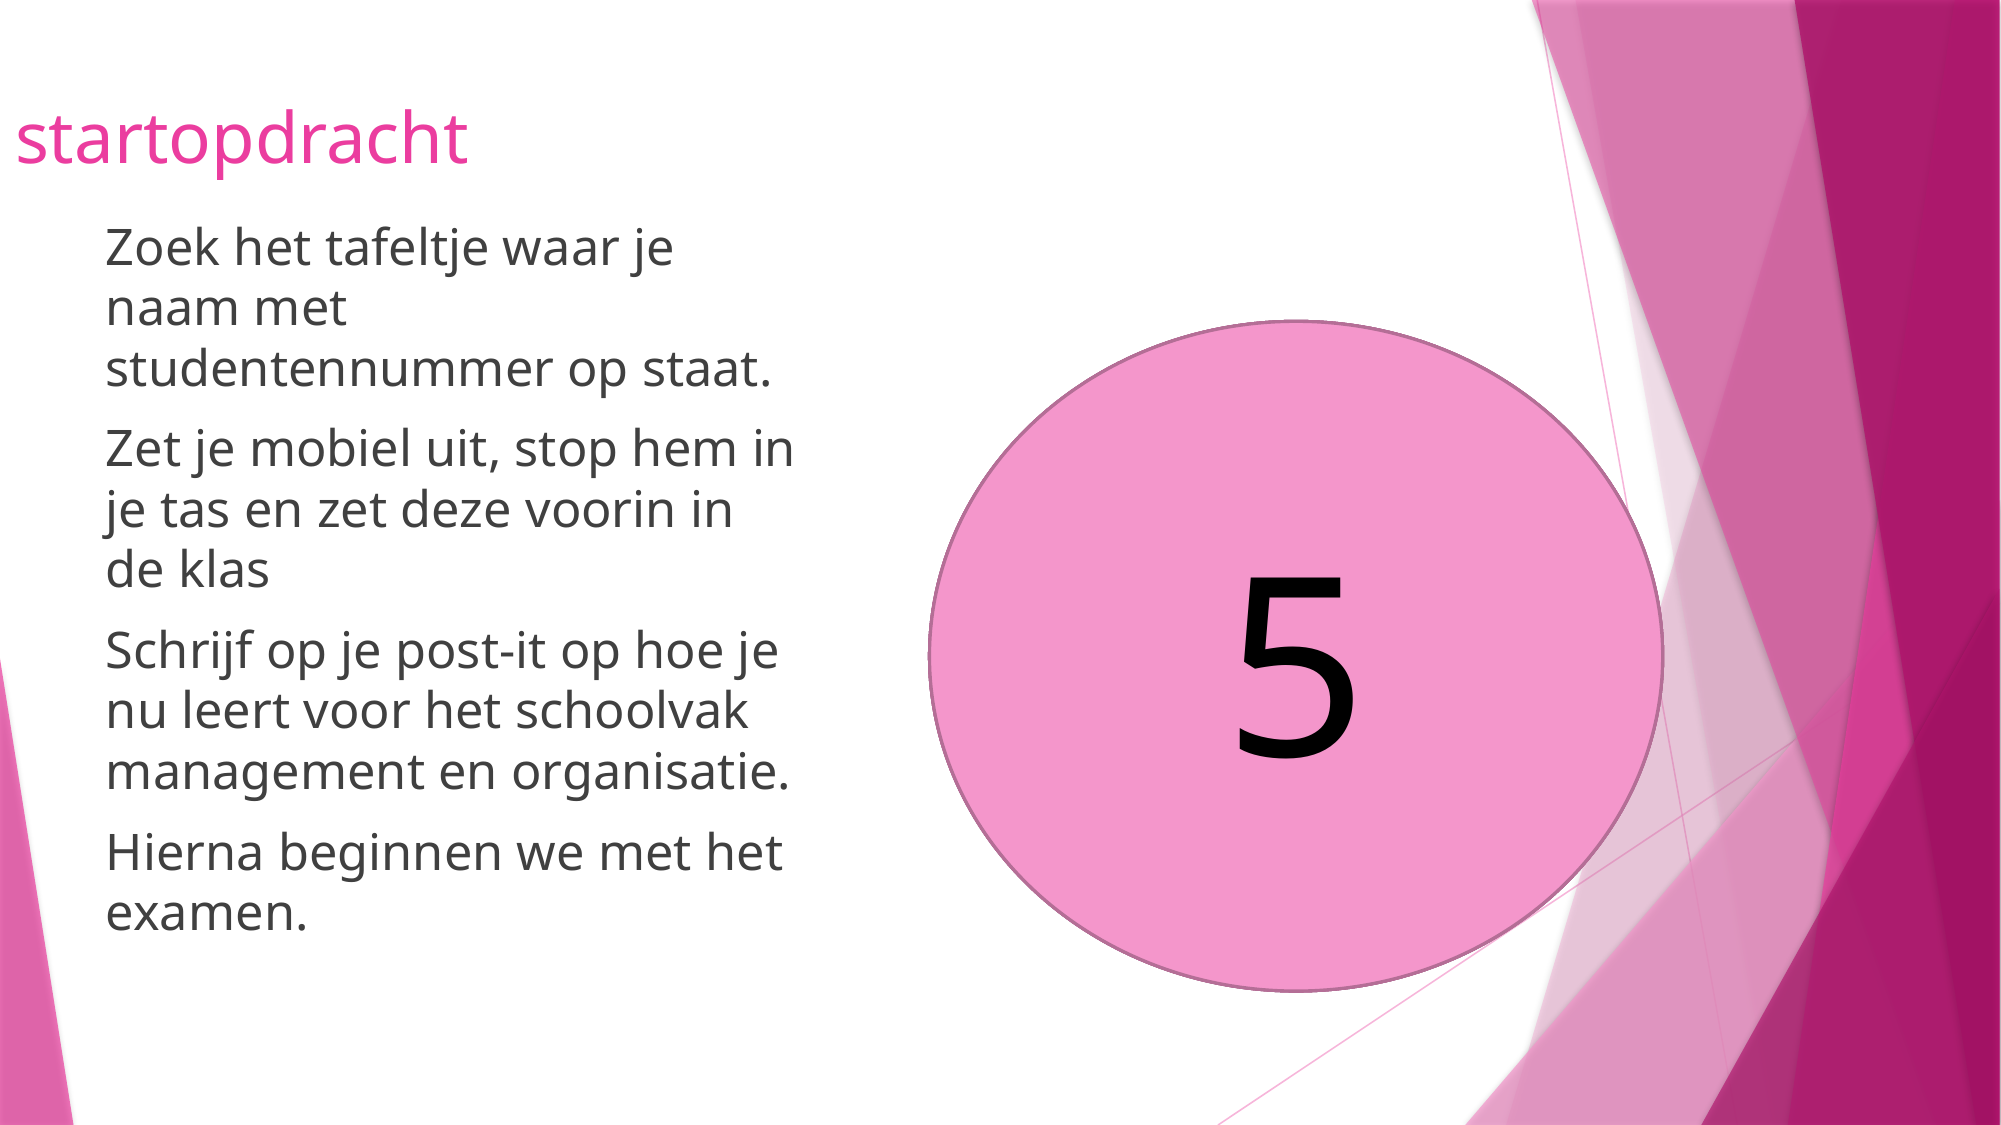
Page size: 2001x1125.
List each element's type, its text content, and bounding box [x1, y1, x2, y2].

text_box 5 [927, 319, 1665, 993]
title startopdracht [0, 0, 1585, 322]
list Zoek het tafeltje waar je naam met studentennummer op staat. Zet je mobiel uit, stop hem in je tas en zet deze voorin in de klas Schrijf op je post-it op hoe je nu leert voor het schoolvak management en organisatie. Hierna beginnen we met het examen. [90, 207, 817, 960]
